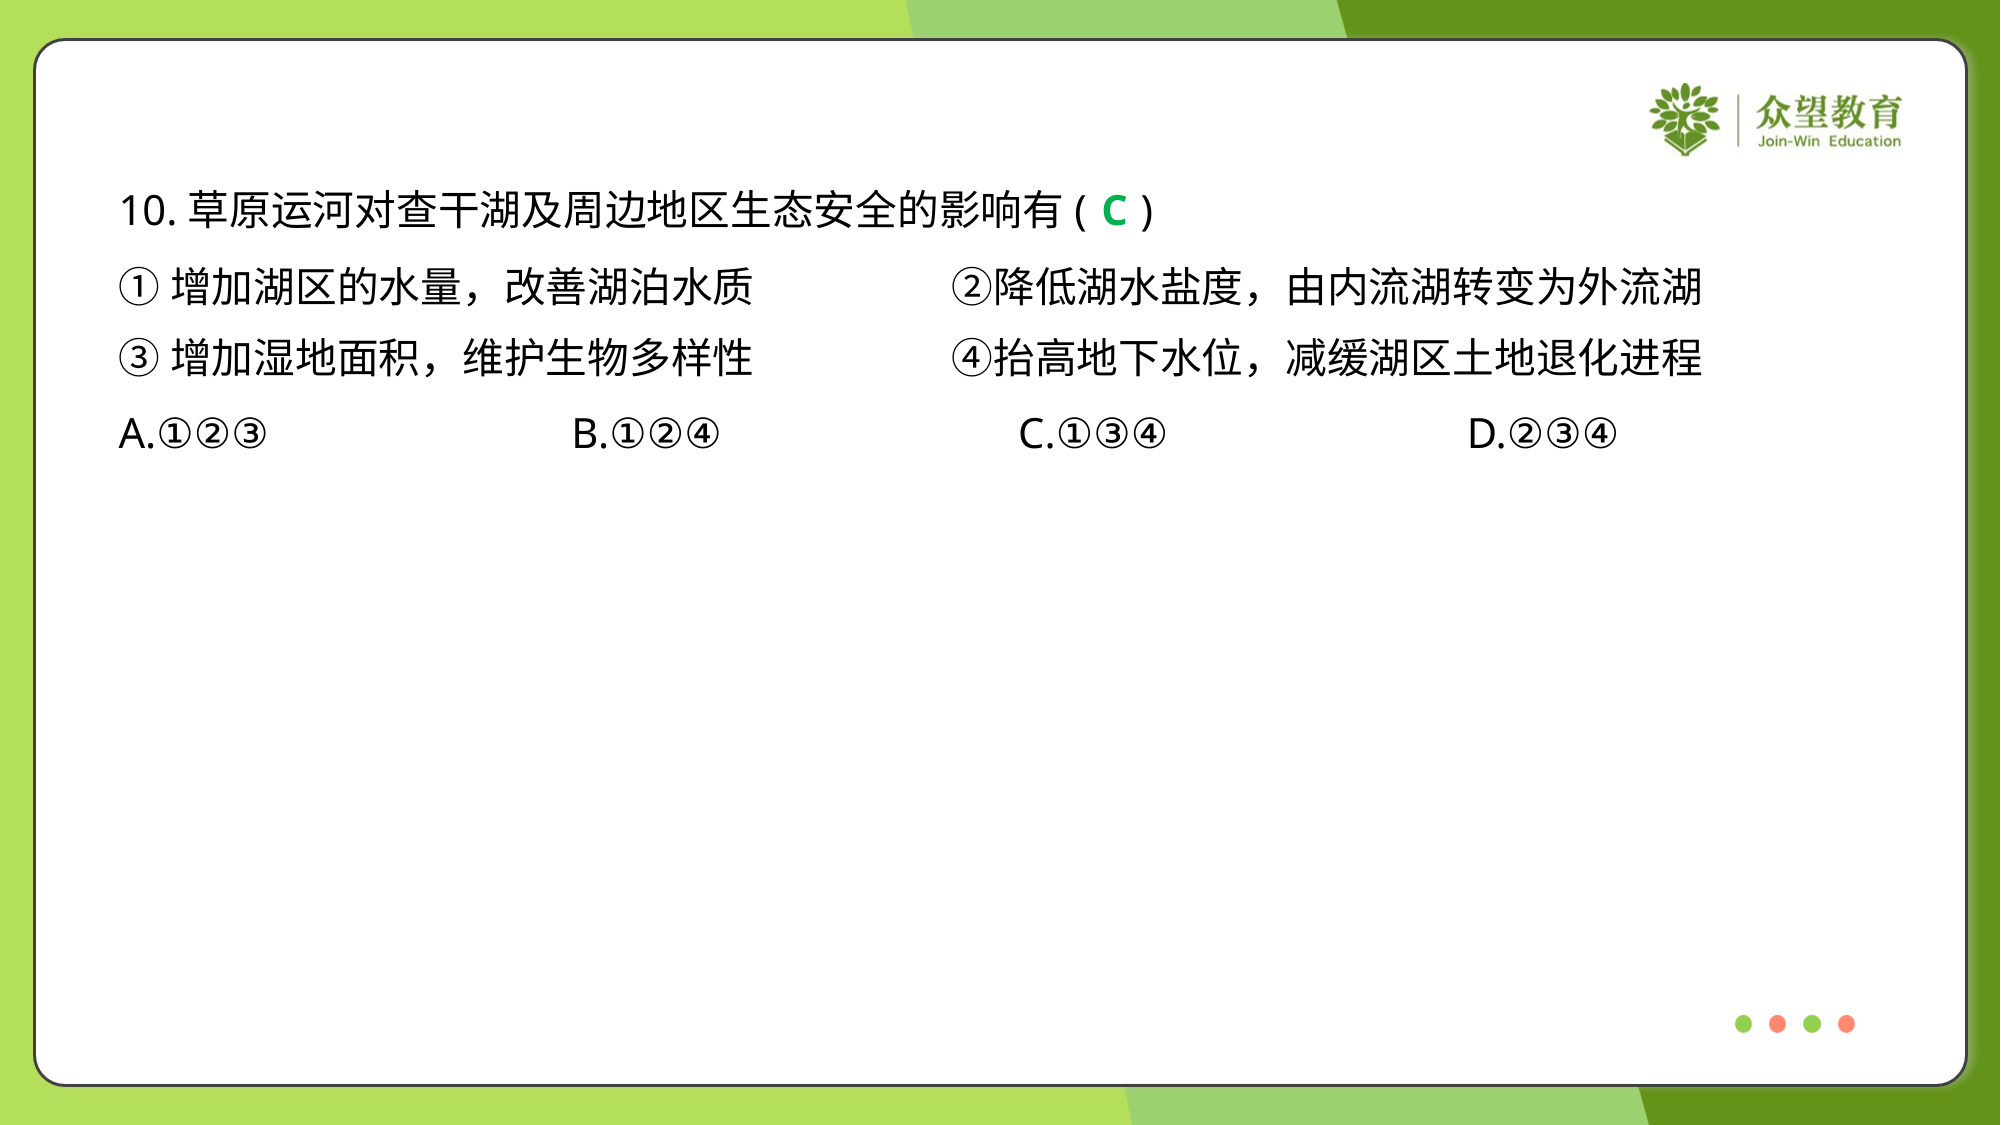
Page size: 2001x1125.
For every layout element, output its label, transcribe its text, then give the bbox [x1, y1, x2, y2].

text_box A.①②③ B.①②④ C.①③④ D.②③④ [118, 381, 1883, 448]
text_box C [1085, 158, 1144, 226]
text_box ①增加湖区的水量，改善湖泊水质 ②降低湖水盐度，由内流湖转变为外流湖 ③增加湿地面积，维护生物多样性 ④抬高地下水位，减缓湖区土地退化进程 [118, 235, 1883, 374]
text_box 10.草原运河对查干湖及周边地区生态安全的影响有( ) [1144, 158, 1883, 226]
text_box 10.草原运河对查干湖及周边地区生态安全的影响有( ) [118, 158, 1085, 226]
picture [0, 0, 2000, 1125]
